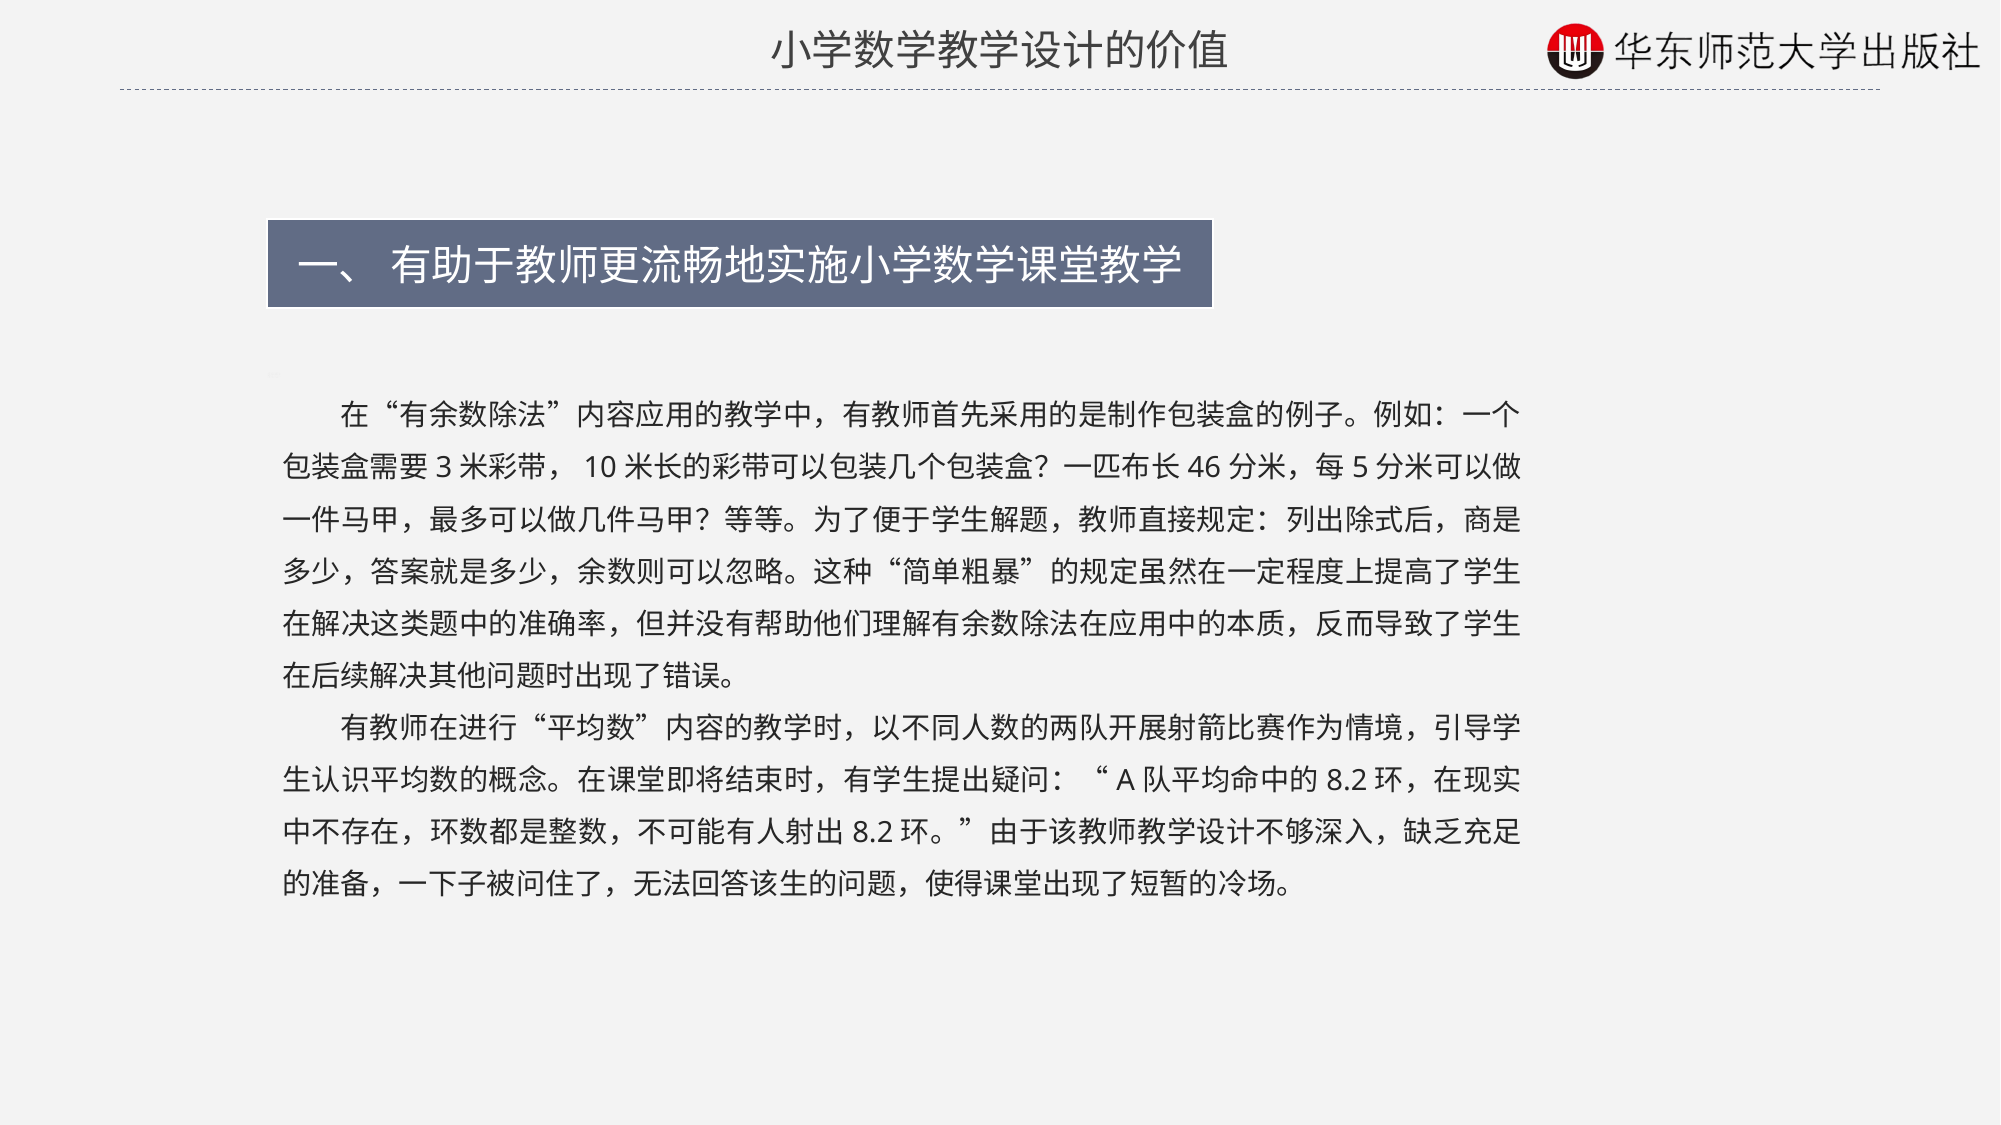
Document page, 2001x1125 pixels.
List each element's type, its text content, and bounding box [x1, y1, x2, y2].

text_box 一、 有助于教师更流畅地实施小学数学课堂教学 [266, 218, 1214, 309]
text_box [1536, 13, 1989, 83]
text_box 小学数学教学设计的价值 [680, 23, 1320, 74]
text_box 在“有余数除法”内容应用的教学中，有教师首先采用的是制作包装盒的例子。例如：一个包装盒需要3米彩带，10米长的彩带可以包装几个包装盒？一匹布长46分米，每5分米可以做一件马甲，最多可以做几件马甲？等等。为了便于学生解题，教师直接规定：列出除式后，商是多少，答案就是多少，余数则可以忽略。这种“简单粗暴”的规定虽然在一定程度上提高了学生在解决这类题中的准确率，但并没有帮助他们理解有余数除法在应用中的本质，反而导致了学生在后续解决其他问题时出现了错误。 有教师在进行“平均数”内容的教学时，以不同人数的两队开展射箭比赛作为情境，引导学生认识平均数的概念。在课堂即将结束时，有学生提出疑问：“A队平均命中的8.2环，在现实中不存在，环数都是整数，不可能有人射出8.2环。”由于该教师教学设计不够深入，缺乏充足的准备，一下子被问住了，无法回答该生的问题，使得课堂出现了短暂的冷场。 [267, 372, 1537, 908]
